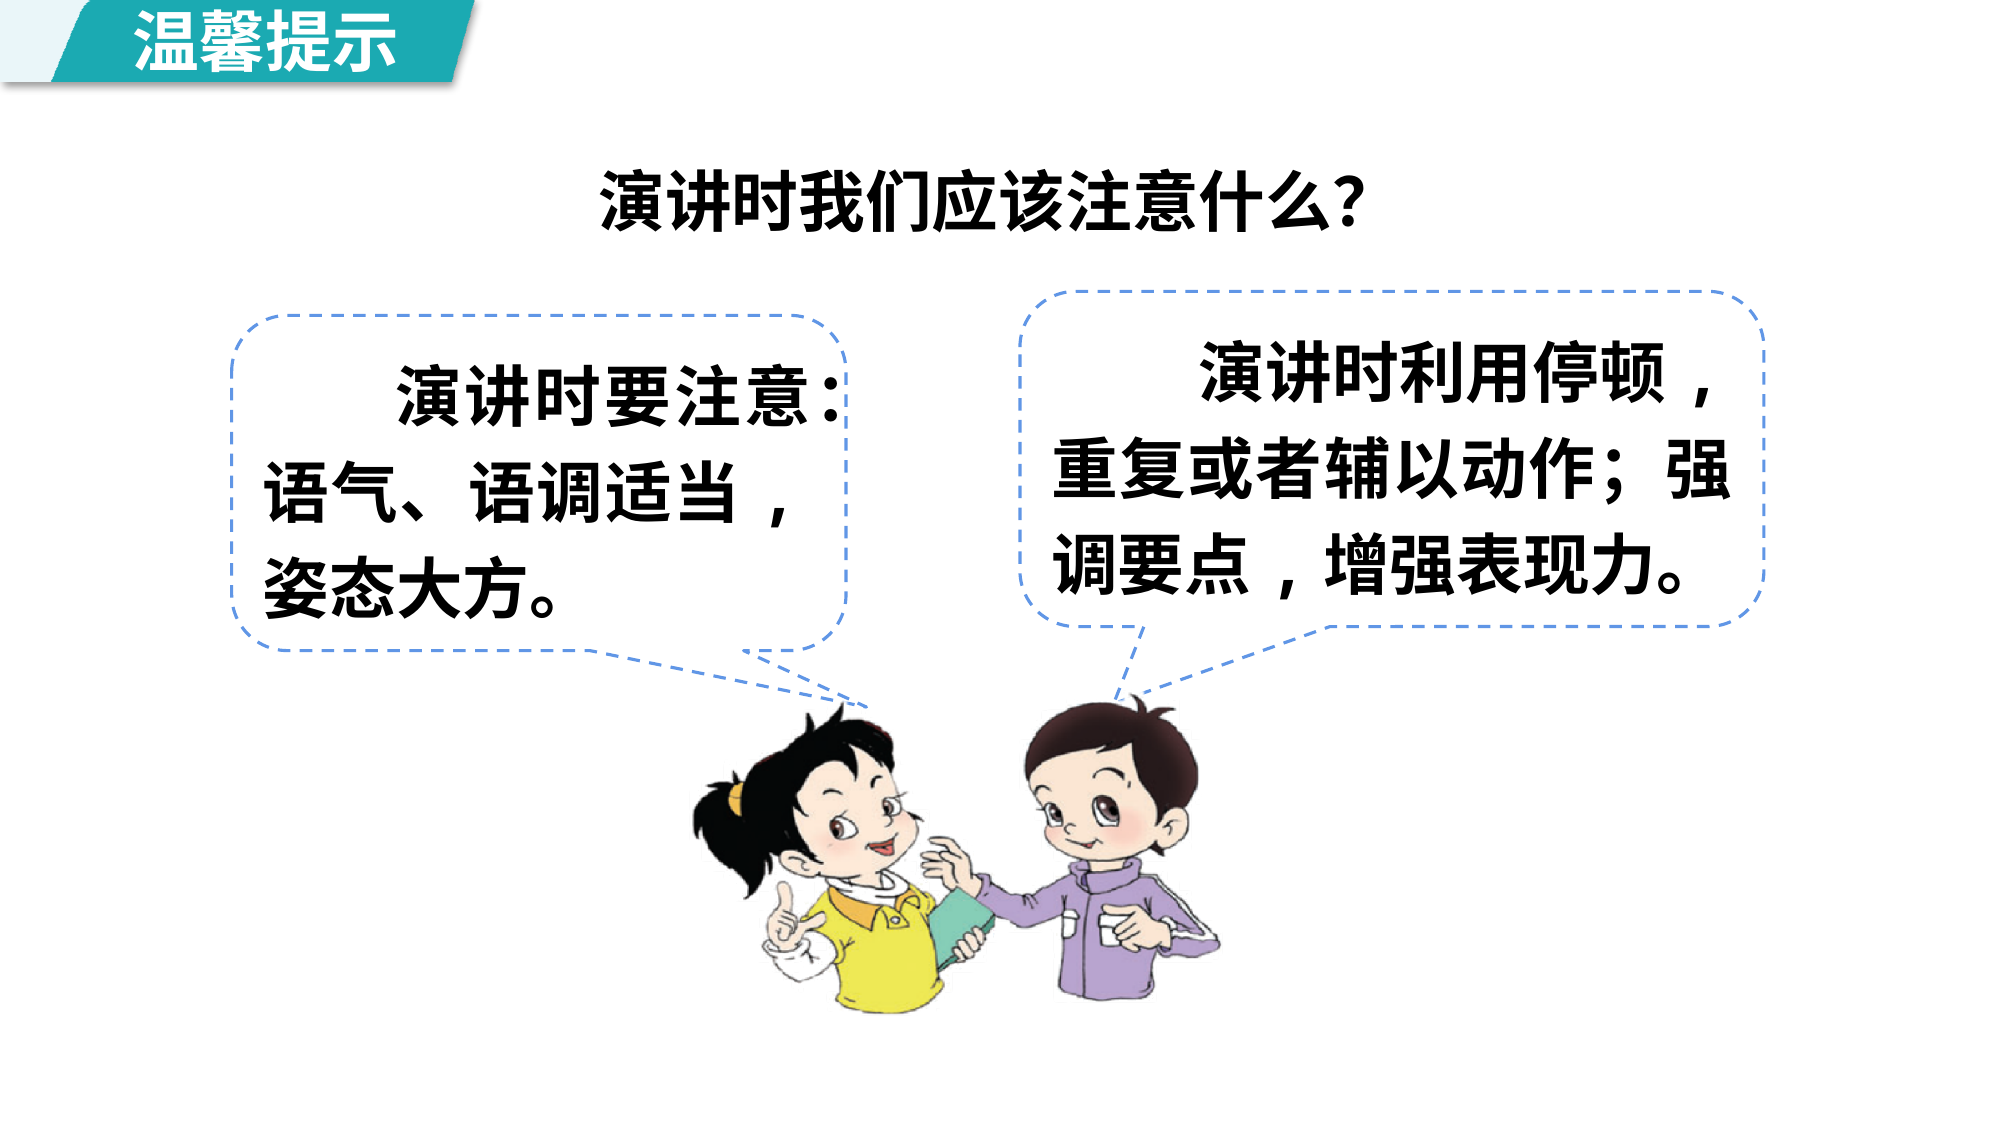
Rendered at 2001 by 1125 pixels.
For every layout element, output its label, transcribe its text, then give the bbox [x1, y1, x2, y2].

text_box 演讲时我们应该注意什么？ [291, 136, 1707, 248]
text_box 演讲时要注意：语气、语调适当,姿态大方。 [231, 315, 847, 689]
text_box 温馨提示 [117, 83, 415, 87]
picture [0, 0, 485, 83]
picture [687, 689, 1223, 1016]
text_box 演讲时利用停顿,重复或者辅以动作；强调要点,增强表现力。 [1019, 291, 1764, 689]
